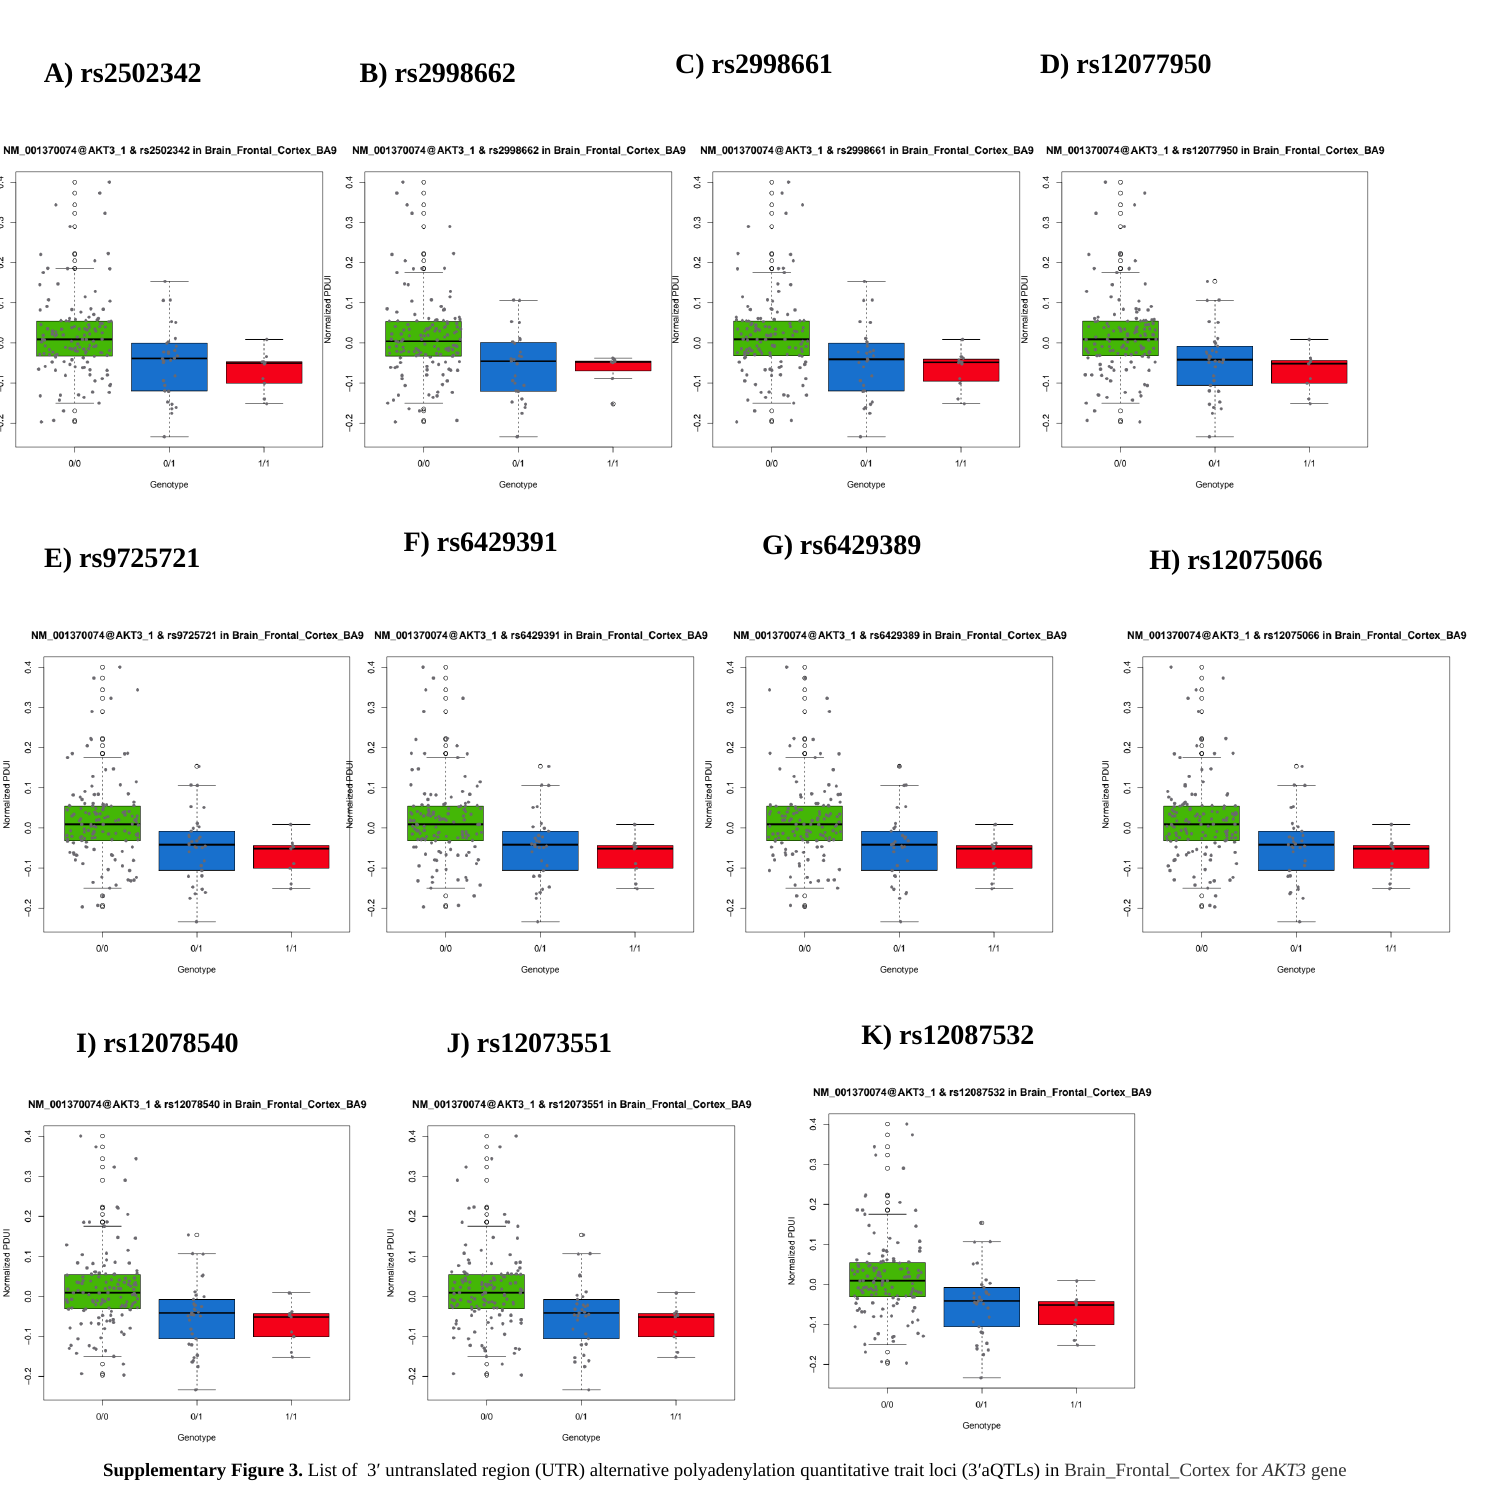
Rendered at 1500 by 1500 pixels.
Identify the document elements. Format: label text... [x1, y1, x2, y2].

text_box A) rs2502342 [29, 47, 290, 96]
picture [784, 1070, 1156, 1441]
text_box K) rs12087532 [846, 1008, 1107, 1058]
picture [0, 613, 1074, 985]
text_box H) rs12075066 [1134, 533, 1395, 583]
picture [1099, 613, 1471, 985]
text_box J) rs12073551 [431, 1016, 692, 1066]
picture [384, 1082, 756, 1453]
text_box C) rs2998661 [660, 38, 921, 87]
text_box D) rs12077950 [1025, 38, 1286, 87]
text_box I) rs12078540 [61, 1016, 322, 1066]
text_box G) rs6429389 [747, 519, 1008, 568]
text_box E) rs9725721 [29, 532, 290, 581]
text_box Supplementary Figure 3. List of 3′ untranslated region (UTR) alternative polyadenylation quantitative trait loci (3′aQTLs) in Brain_Frontal_Cortex for AKT3 gene [91, 1452, 1451, 1486]
picture [0, 1082, 371, 1453]
picture [0, 128, 1389, 500]
text_box B) rs2998662 [344, 47, 605, 96]
text_box F) rs6429391 [388, 516, 649, 565]
